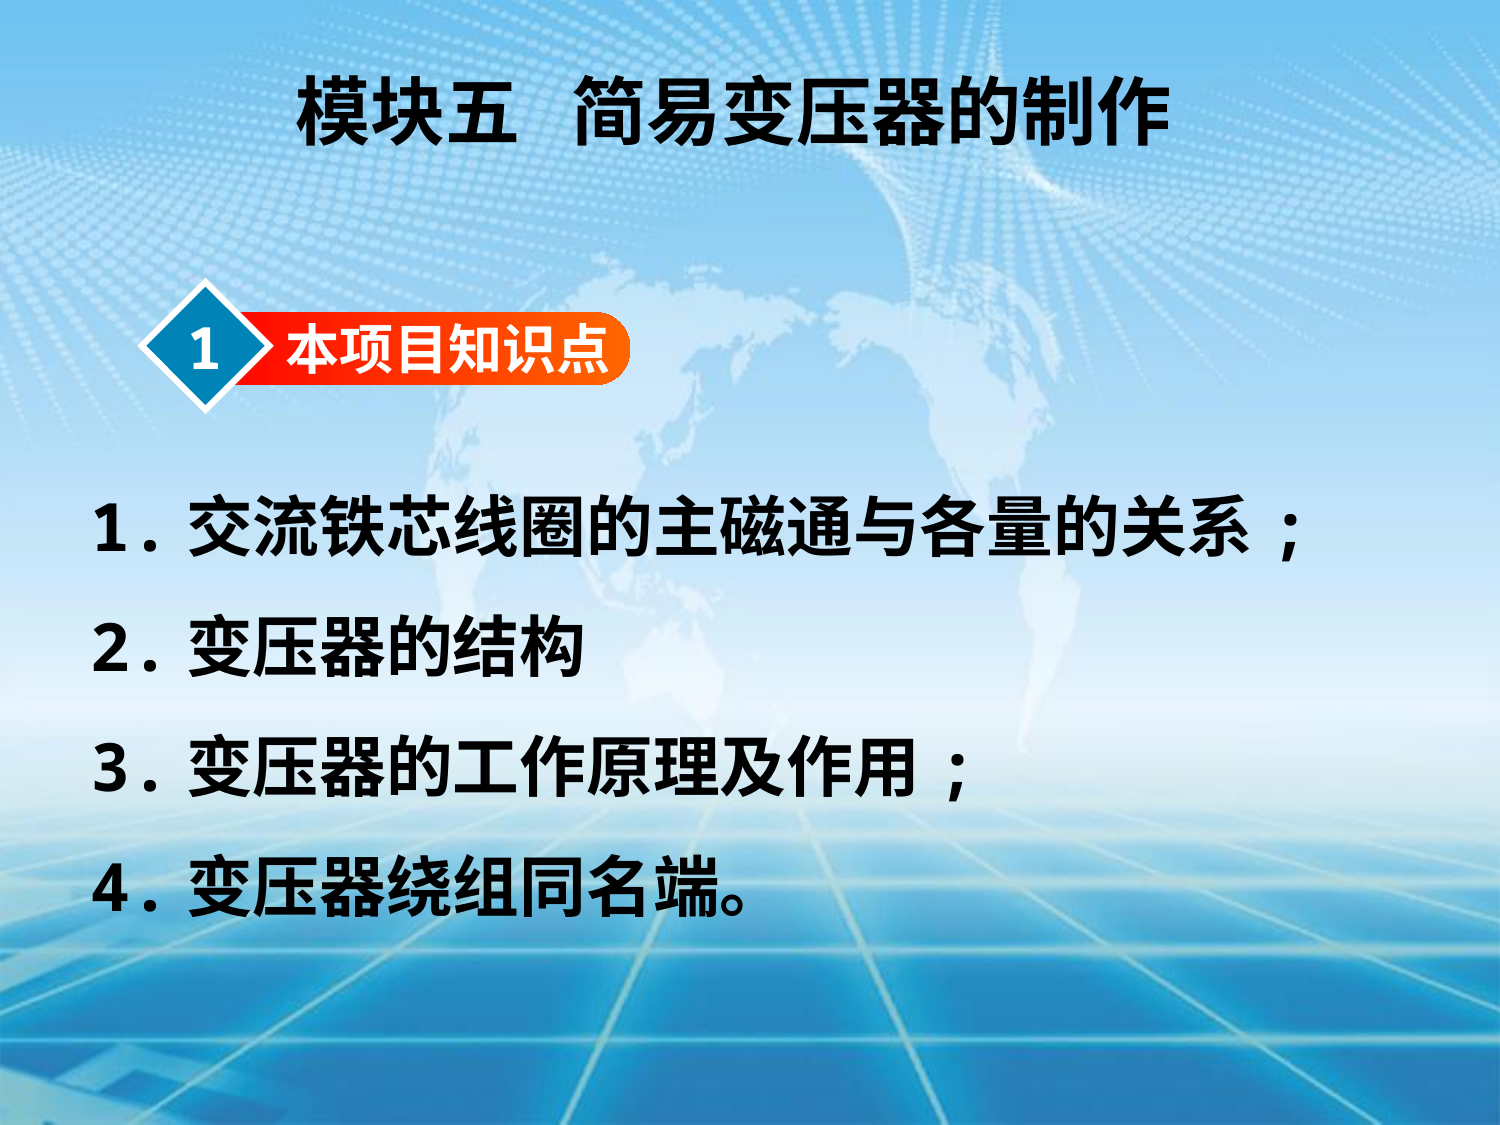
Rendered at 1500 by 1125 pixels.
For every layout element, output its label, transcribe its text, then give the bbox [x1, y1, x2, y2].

text_box 模块五 简易变压器的制作 [123, 15, 1343, 204]
text_box 本项目知识点 [271, 307, 633, 388]
picture [0, 0, 1500, 1125]
text_box 1.交流铁芯线圈的主磁通与各量的关系; 2.变压器的结构 3.变压器的工作原理及作用; 4.变压器绕组同名端。 [75, 437, 1397, 933]
text_box 1 [141, 282, 270, 410]
text_box [233, 312, 271, 385]
